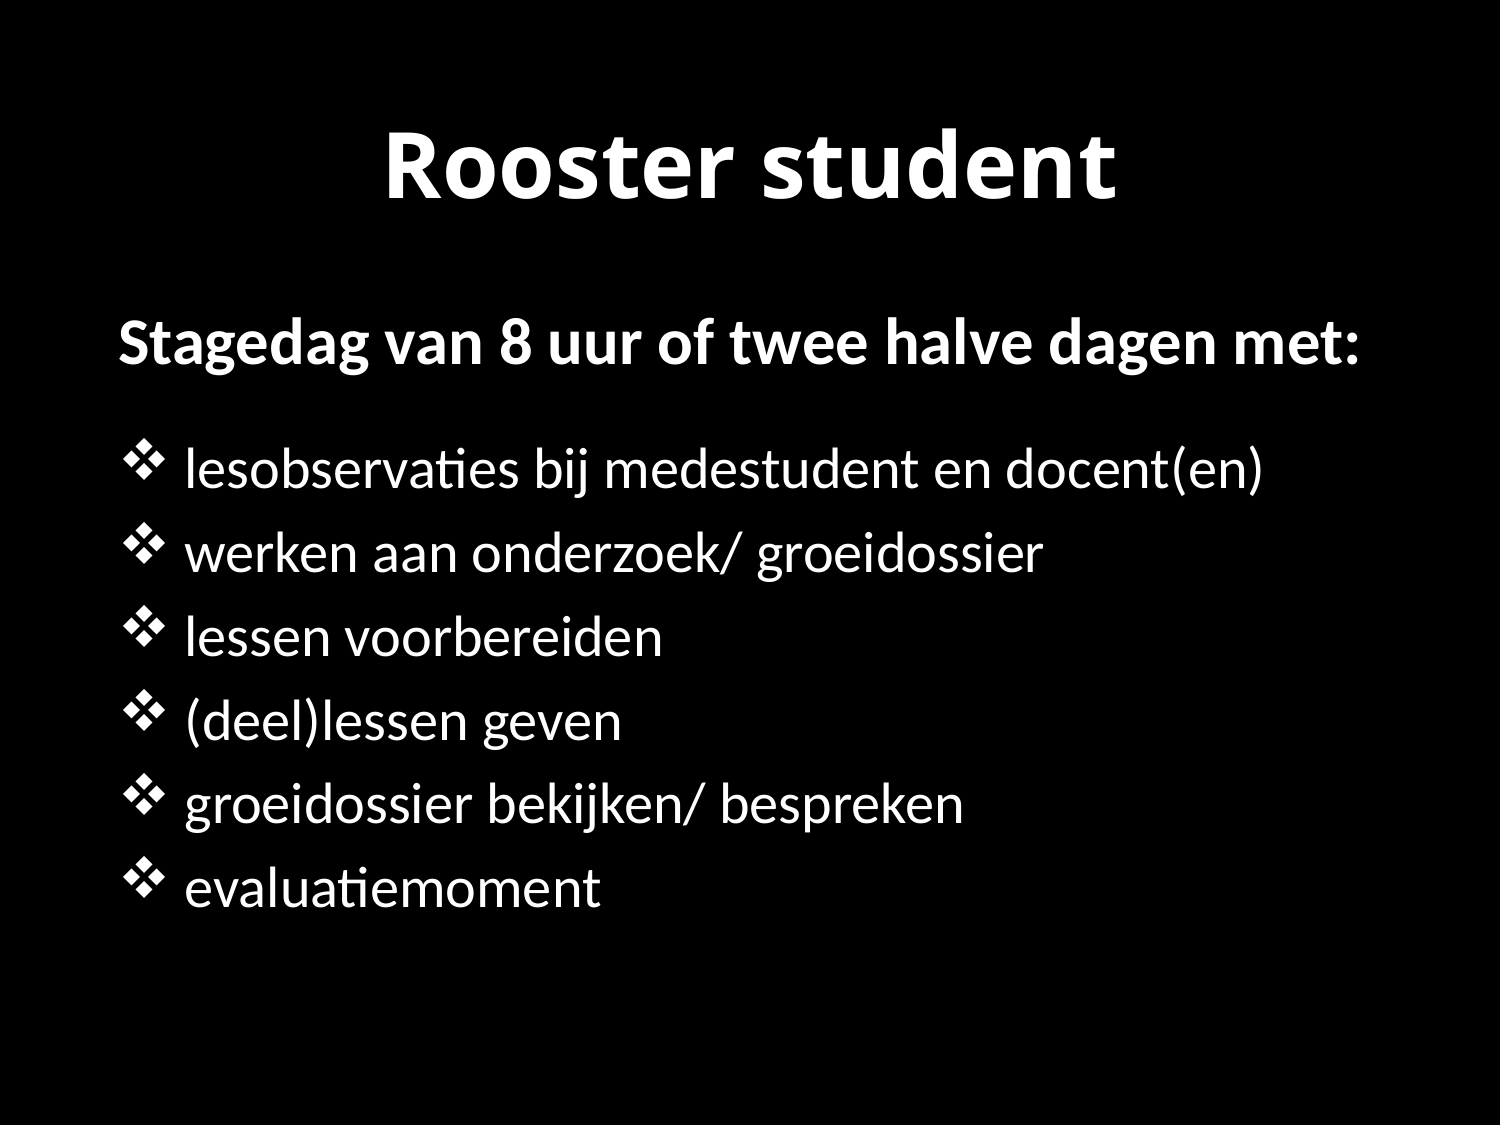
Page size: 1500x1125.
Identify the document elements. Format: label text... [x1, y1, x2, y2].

list Stagedag van 8 uur of twee halve dagen met: lesobservaties bij medestudent en docent(en) werken aan onderzoek/ groeidossier lessen voorbereiden (deel)lessen geven groeidossier bekijken/ bespreken evaluatiemoment [103, 299, 1397, 1014]
title Rooster student [103, 59, 1397, 278]
